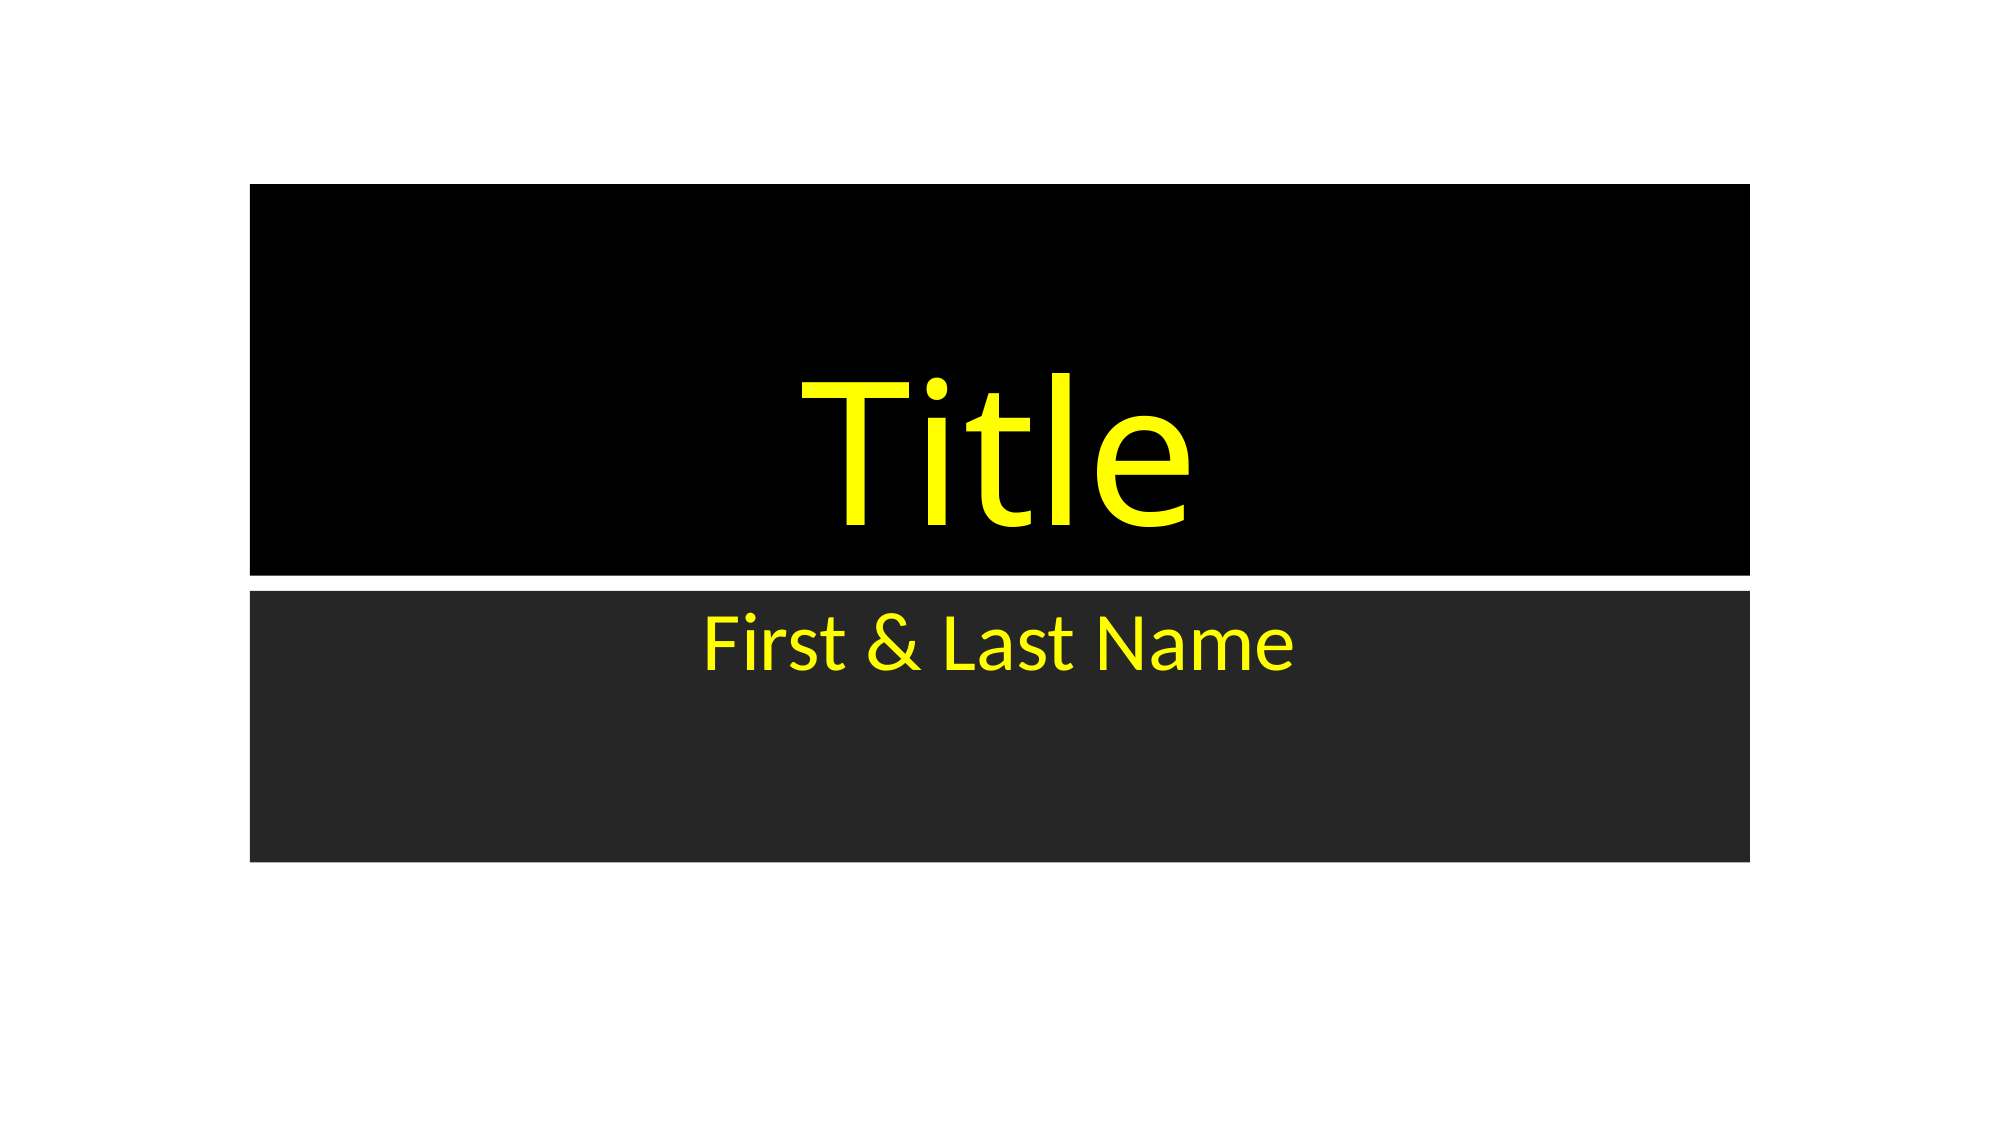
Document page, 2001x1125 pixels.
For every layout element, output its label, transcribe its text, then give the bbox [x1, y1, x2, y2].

title Title [249, 184, 1750, 576]
subtitle First & Last Name [249, 590, 1750, 863]
